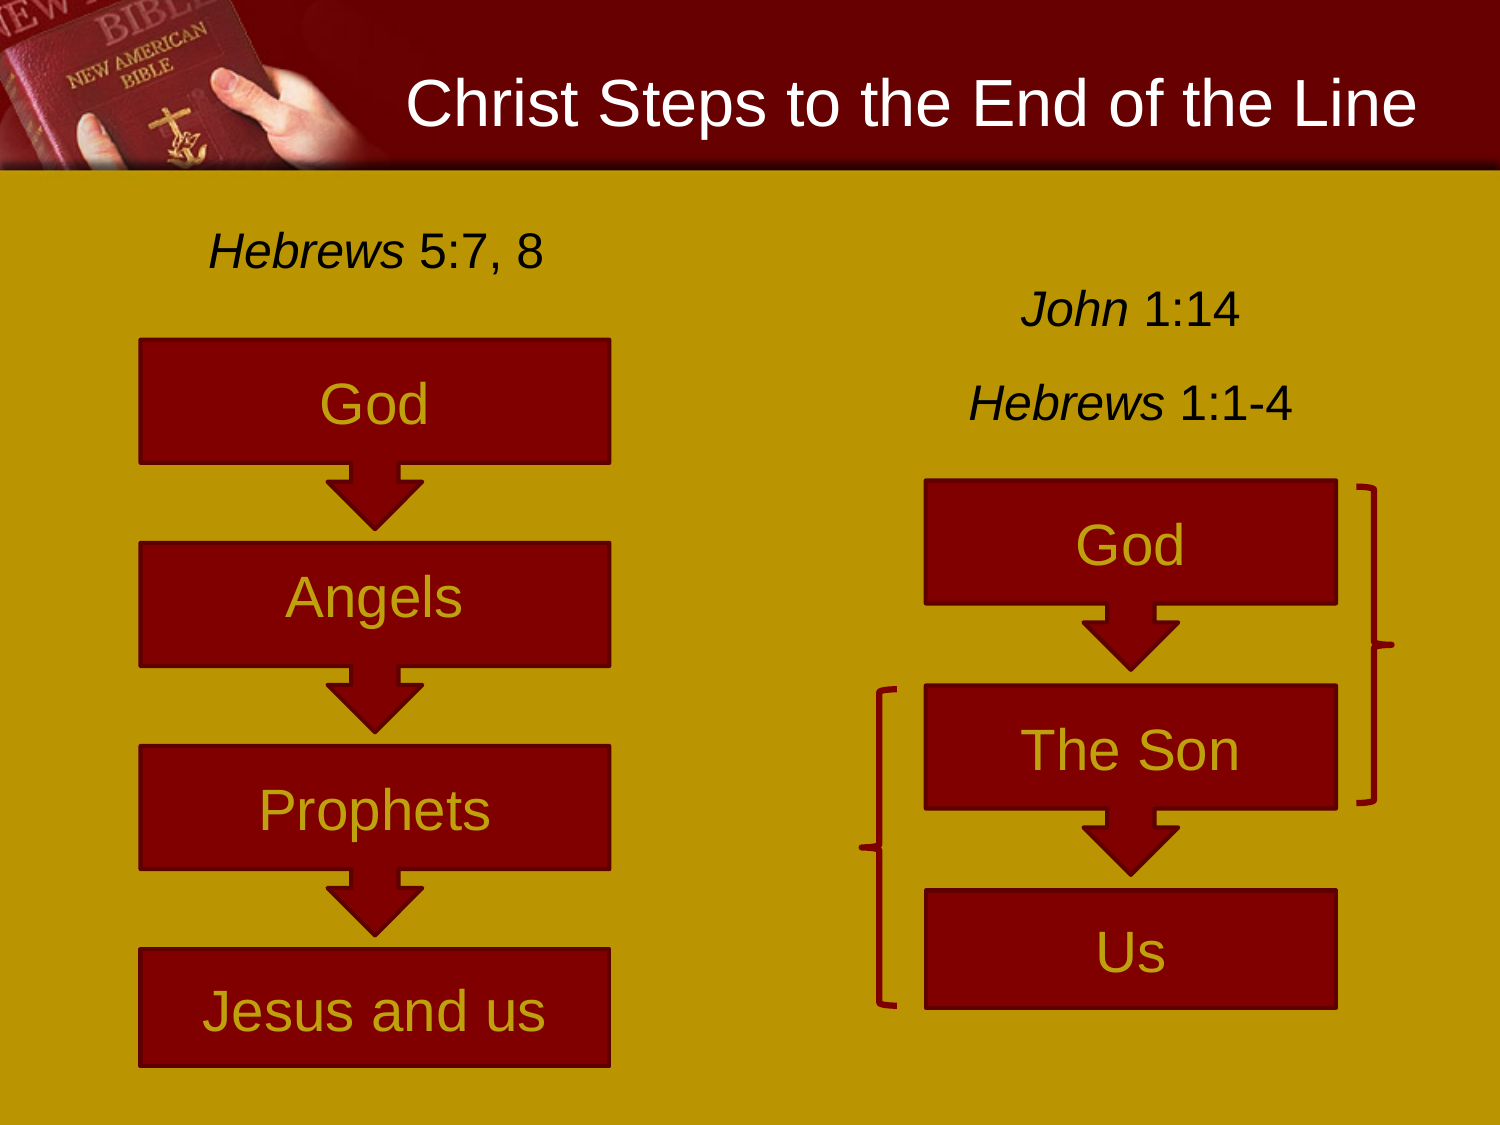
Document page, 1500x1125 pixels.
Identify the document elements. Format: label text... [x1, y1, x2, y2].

text_box Us [924, 888, 1338, 1010]
text_box [860, 688, 897, 1007]
text_box Jesus and us [138, 947, 611, 1068]
text_box Hebrews 5:7, 8 [193, 210, 575, 286]
text_box [1356, 485, 1393, 804]
text_box Prophets [138, 743, 612, 938]
text_box Hebrews 1:1-4 [902, 363, 1360, 438]
text_box The Son [923, 683, 1339, 877]
picture [0, 0, 1500, 1125]
text_box God [923, 478, 1339, 672]
text_box God [138, 337, 612, 532]
text_box John 1:14 [913, 269, 1348, 345]
text_box Angels [138, 540, 612, 735]
title Christ Steps to the End of the Line [362, 24, 1463, 176]
